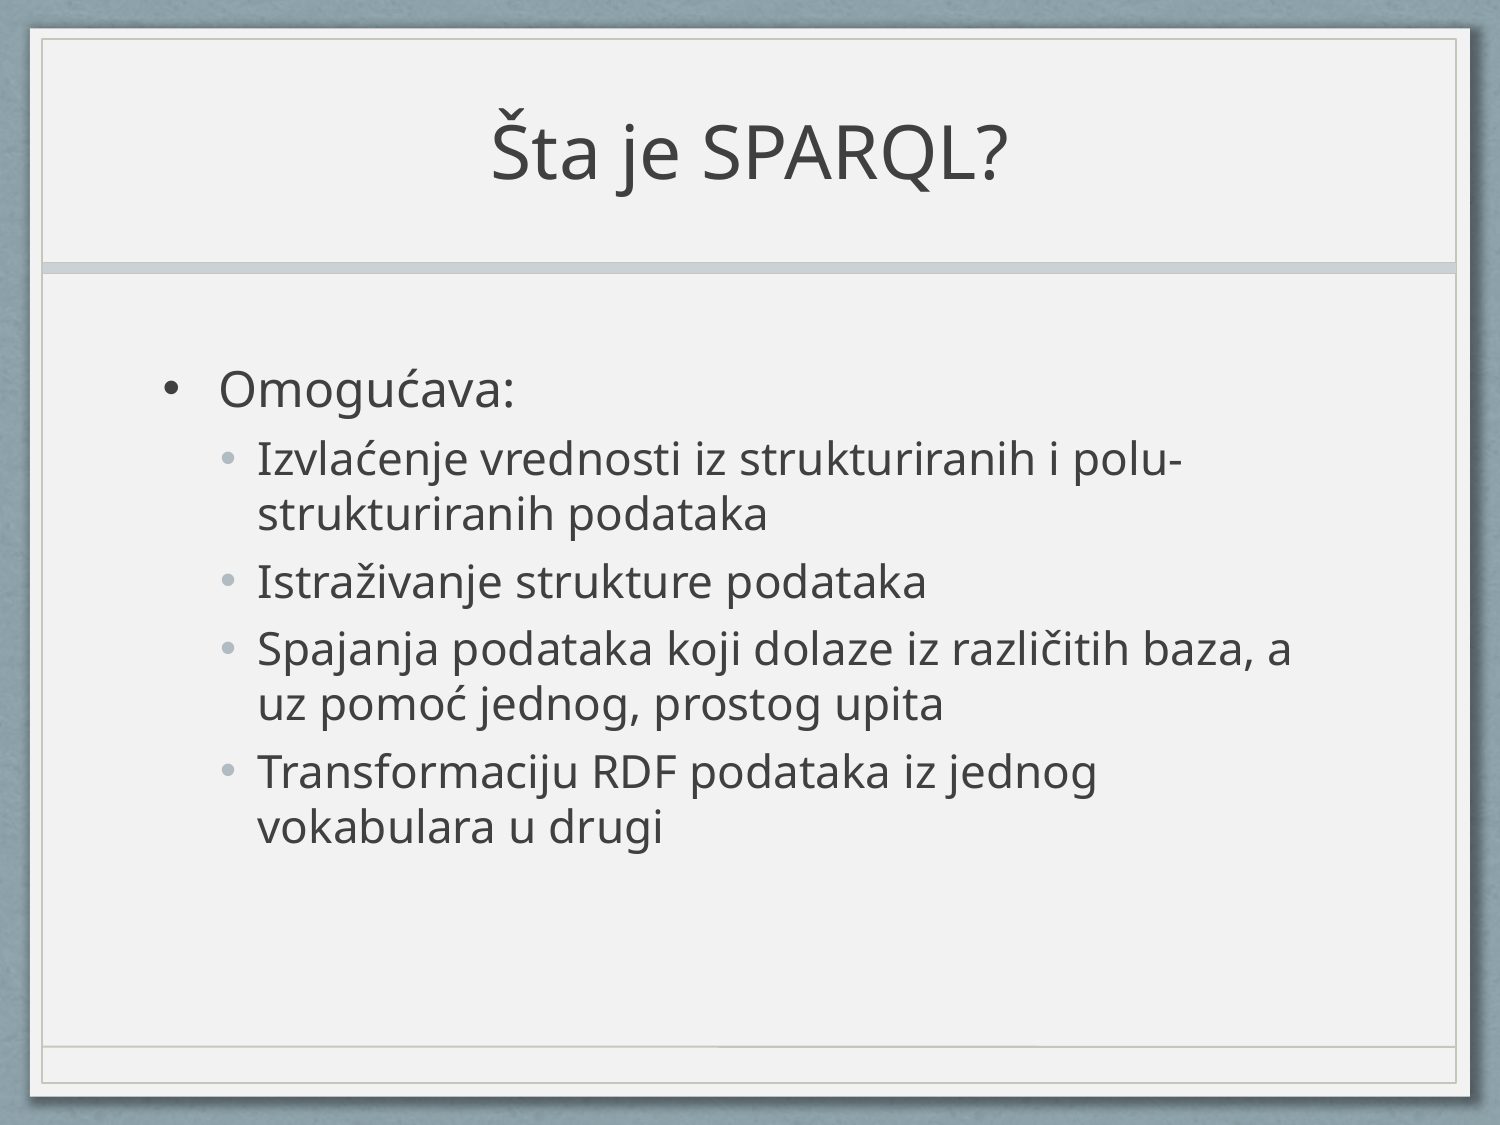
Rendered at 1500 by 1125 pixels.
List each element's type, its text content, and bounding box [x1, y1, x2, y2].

list Omogućava: Izvlaćenje vrednosti iz strukturiranih i polu-strukturiranih podataka Istraživanje strukture podataka Spajanja podataka koji dolaze iz različitih baza, a uz pomoć jednog, prostog upita Transformaciju RDF podataka iz jednog vokabulara u drugi [147, 350, 1353, 996]
title Šta je SPARQL? [147, 40, 1353, 260]
